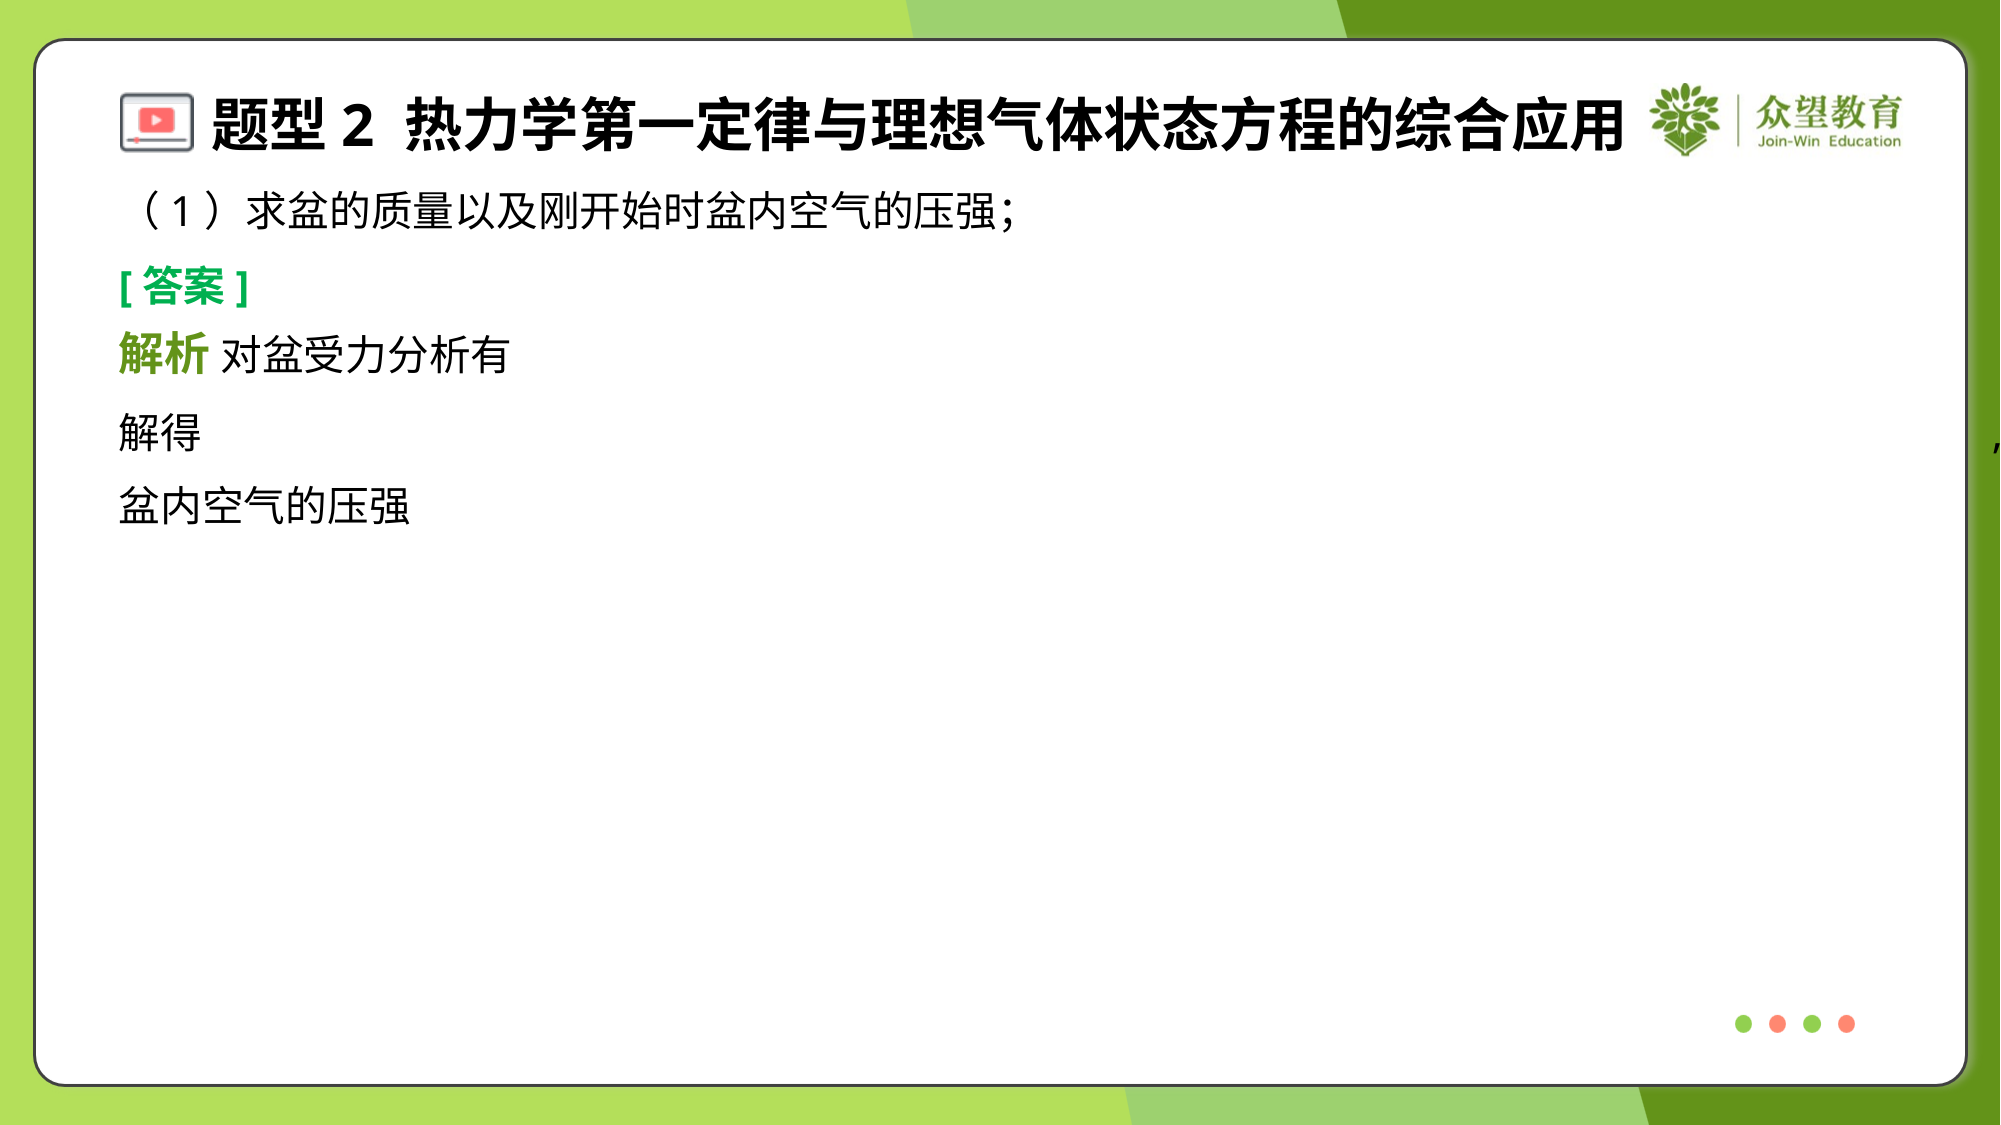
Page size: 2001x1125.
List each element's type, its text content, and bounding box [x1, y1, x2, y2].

text_box （1）求盆的质量以及刚开始时盆内空气的压强； [118, 159, 1883, 227]
picture [0, 0, 2000, 1125]
